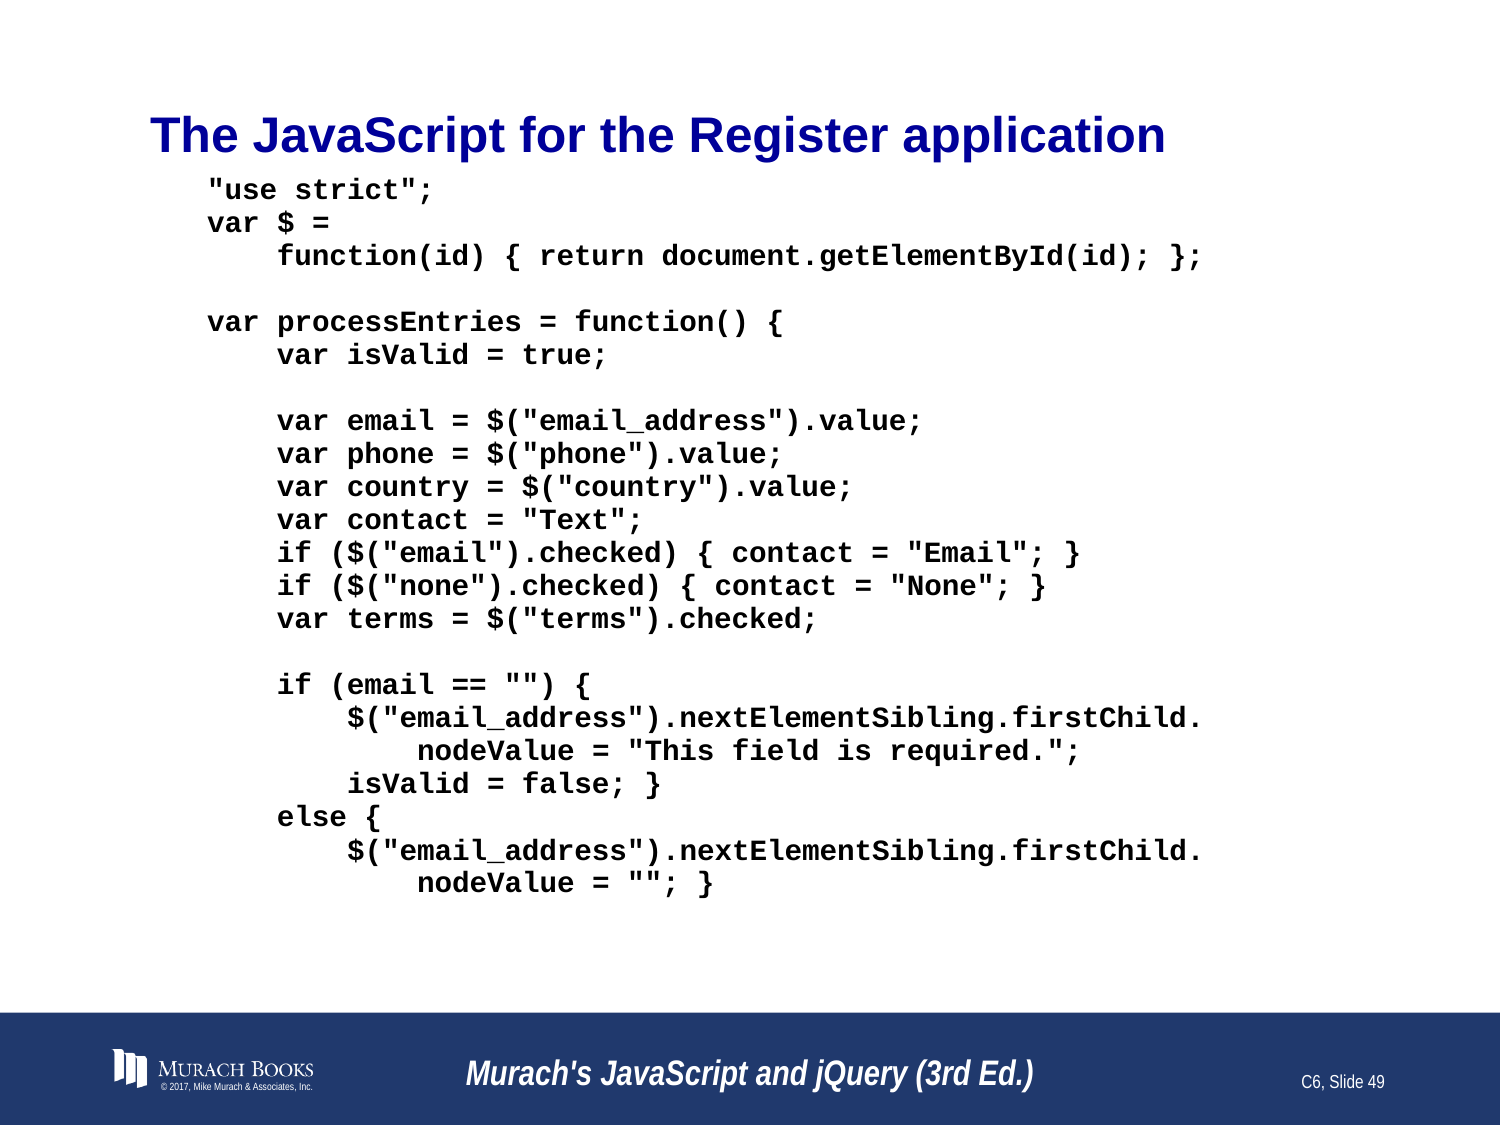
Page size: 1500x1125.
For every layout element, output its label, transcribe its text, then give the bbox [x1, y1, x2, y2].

slide_number Murach's JavaScript and jQuery (3rd Ed.) [463, 1050, 1050, 1100]
footer © 2017, Mike Murach & Associates, Inc. [12, 1025, 463, 1100]
title The JavaScript for the Register application [150, 102, 1350, 164]
slide_number C6, Slide 49 [1087, 1050, 1400, 1100]
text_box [149, 174, 1405, 1043]
